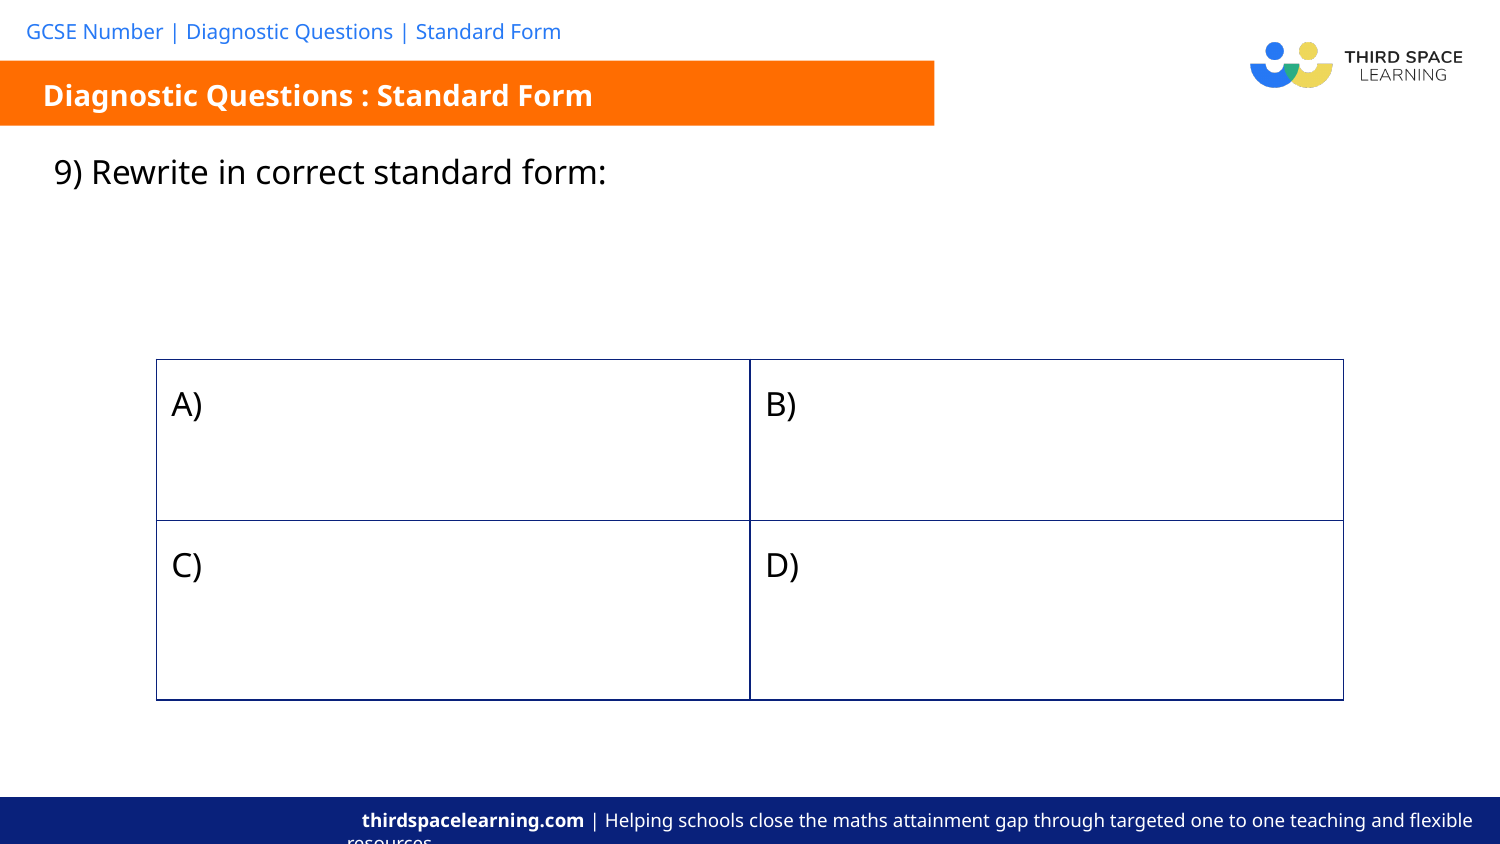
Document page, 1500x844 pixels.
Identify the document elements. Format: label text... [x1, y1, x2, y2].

picture [1250, 33, 1465, 99]
text_box Diagnostic Questions : Standard Form [27, 61, 778, 127]
